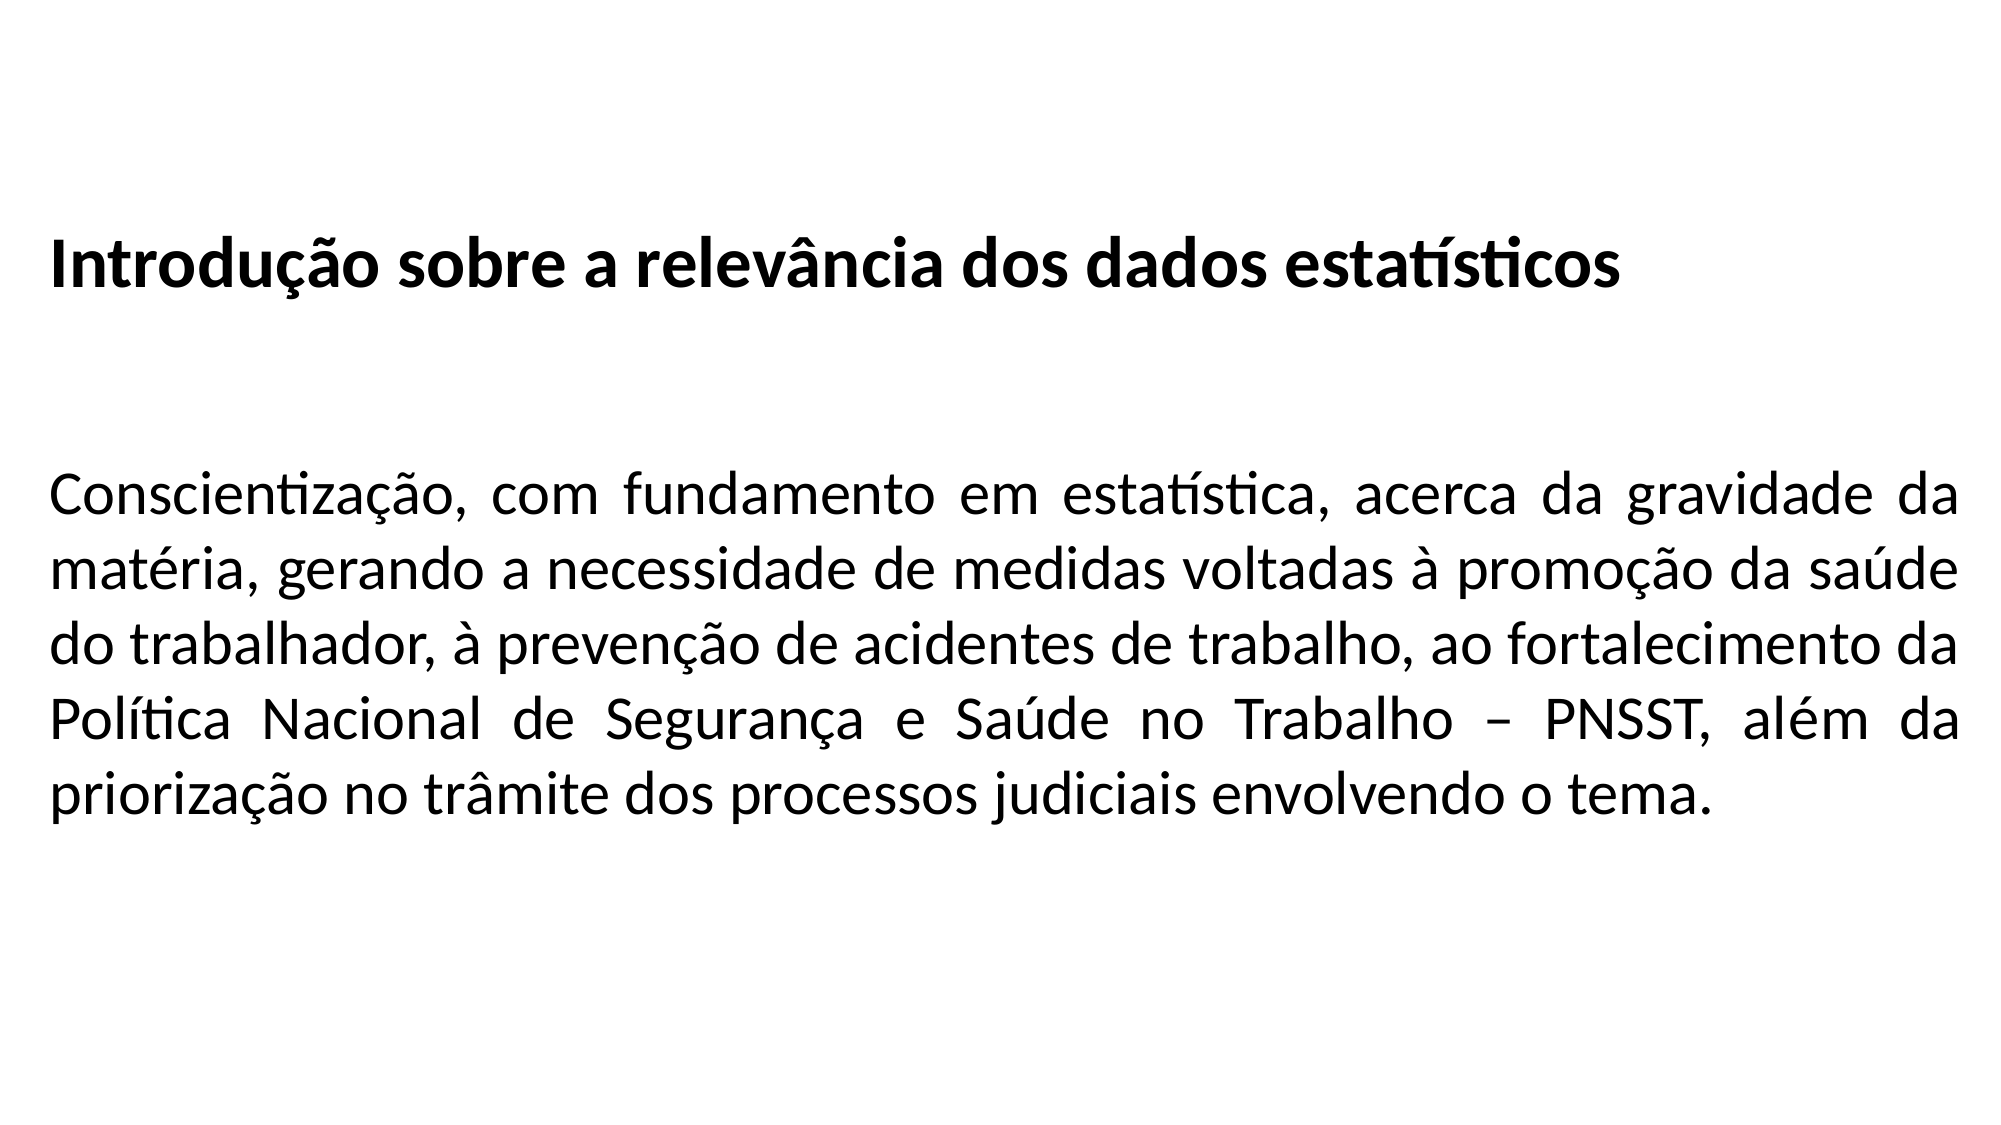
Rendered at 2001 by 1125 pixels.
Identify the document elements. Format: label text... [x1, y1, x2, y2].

text_box Introdução sobre a relevância dos dados estatísticos Conscientização, com fundamento em estatística, acerca da gravidade da matéria, gerando a necessidade de medidas voltadas à promoção da saúde do trabalhador, à prevenção de acidentes de trabalho, ao fortalecimento da Política Nacional de Segurança e Saúde no Trabalho – PNSST, além da priorização no trâmite dos processos judiciais envolvendo o tema. [34, 32, 1977, 899]
